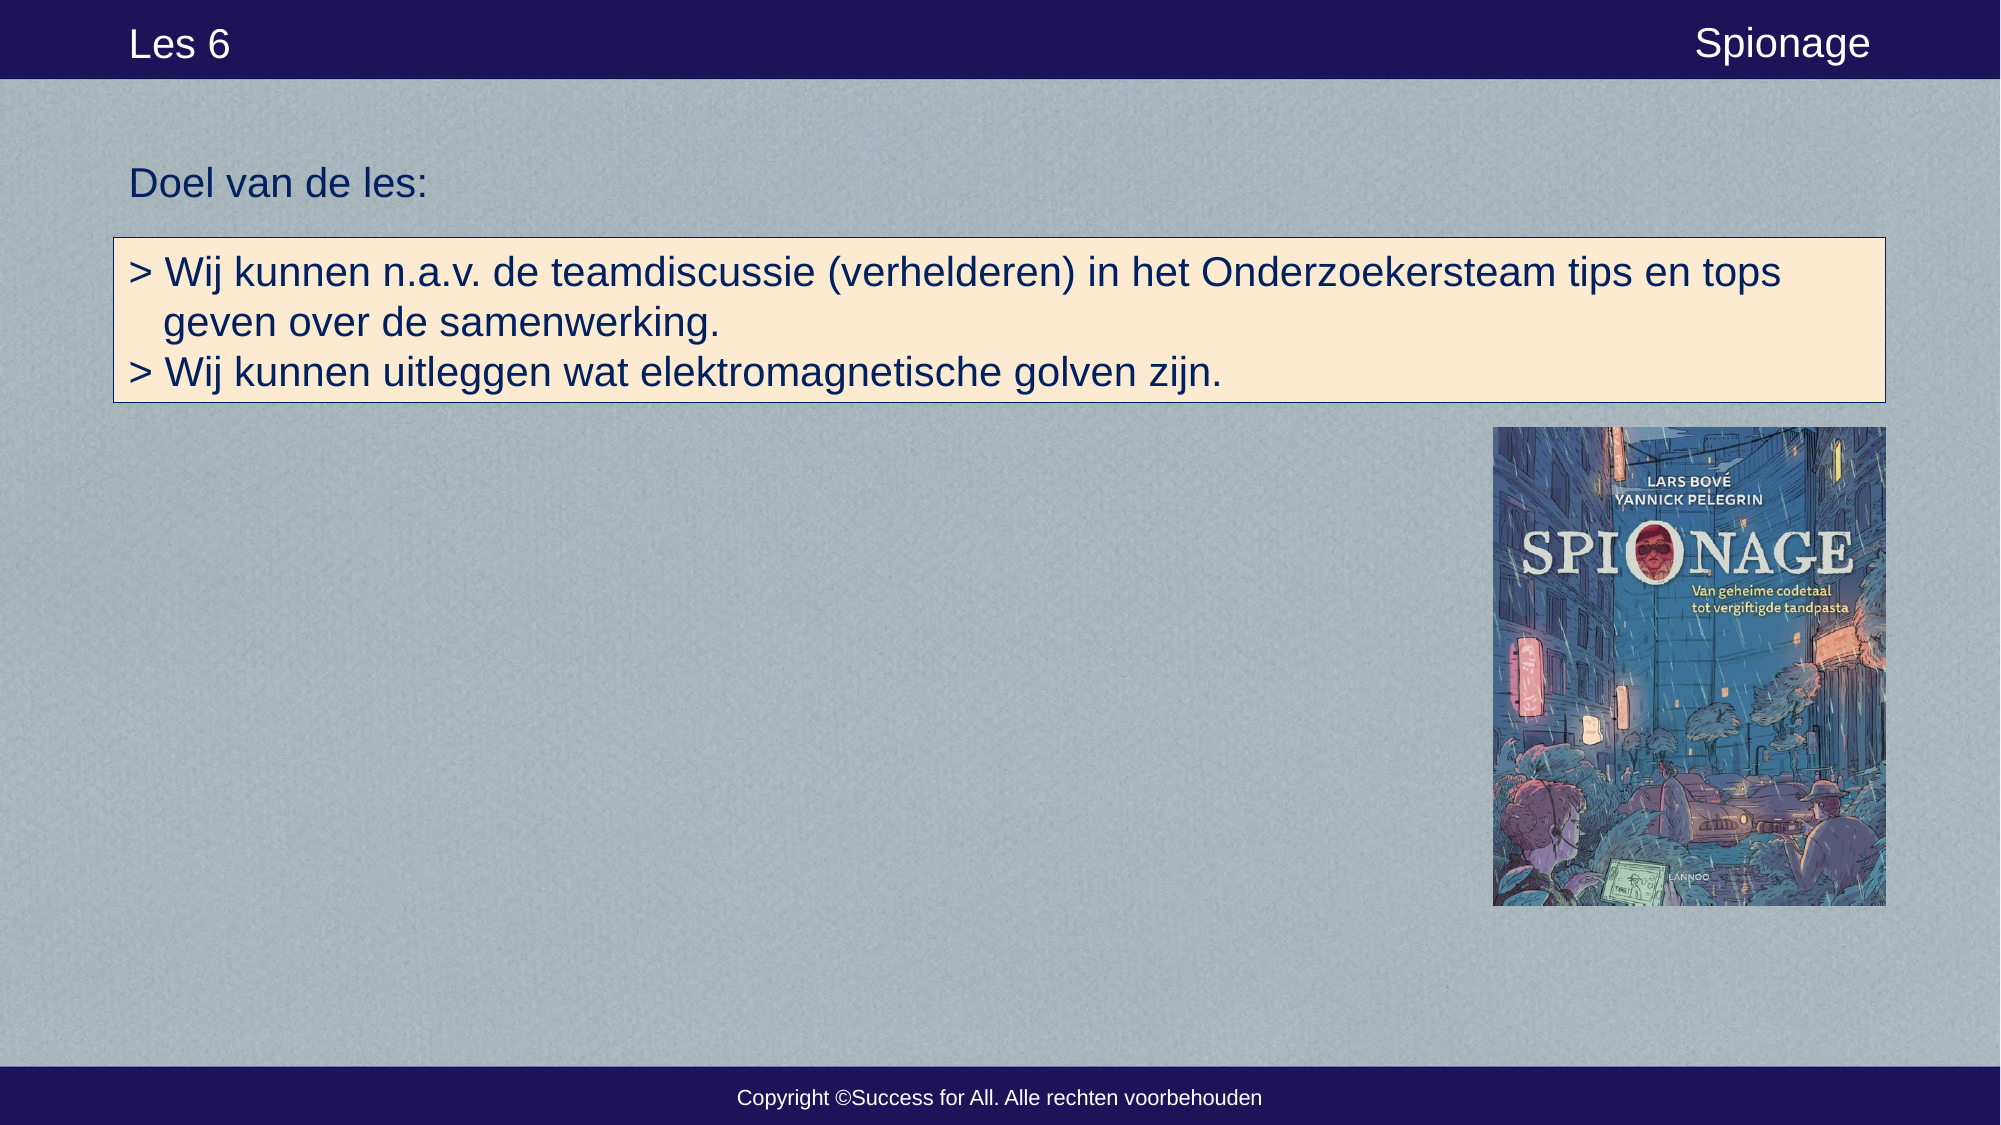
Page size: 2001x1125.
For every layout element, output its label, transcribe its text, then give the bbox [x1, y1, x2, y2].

text_box Spionage [999, 8, 1886, 73]
text_box Les 6 [114, 9, 354, 75]
text_box Doel van de les: [113, 148, 1635, 214]
picture [0, 0, 2001, 1125]
text_box Copyright ©Success for All. Alle rechten voorbehouden [0, 1076, 2000, 1125]
text_box > Wij kunnen n.a.v. de teamdiscussie (verhelderen) in het Onderzoekersteam tips en tops geven over de samenwerking. > Wij kunnen uitleggen wat elektromagnetische golven zijn. [113, 237, 1886, 403]
